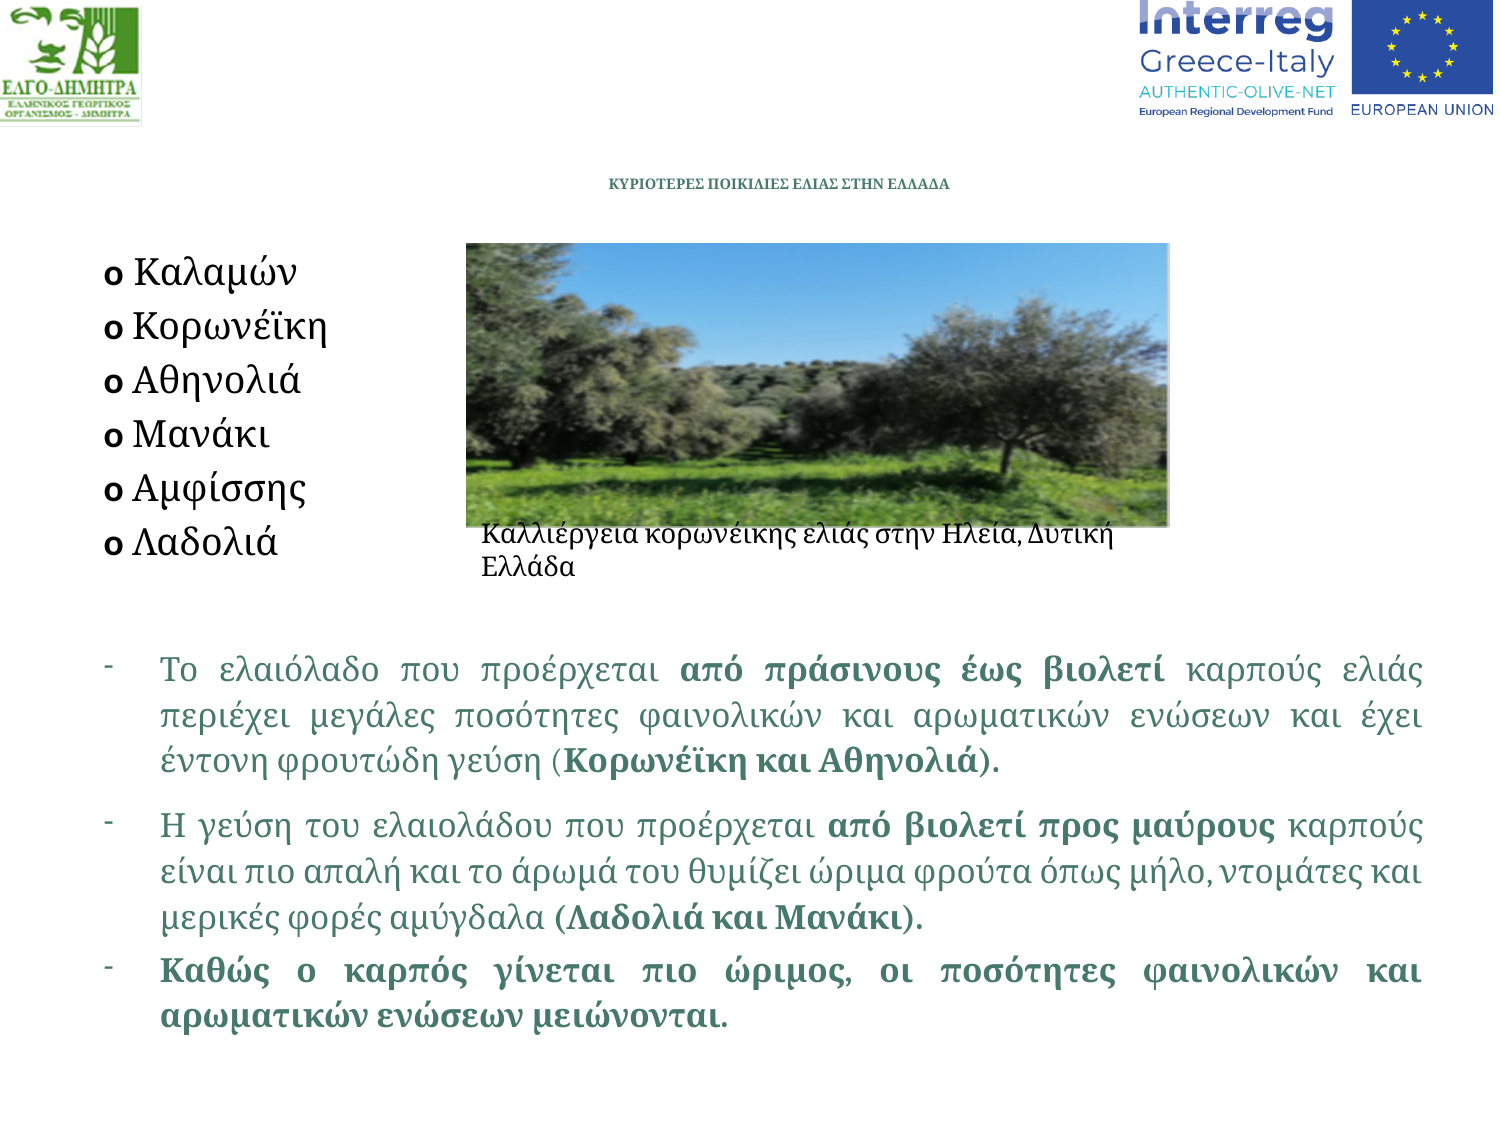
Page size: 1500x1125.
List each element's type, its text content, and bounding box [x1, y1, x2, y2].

list o Καλαμών o Κορωνέϊκη o Αθηνολιά o Μανάκι o Αμφίσσης o Λαδολιά Το ελαιόλαδο που προέρχεται από πράσινους έως βιολετί καρπούς ελιάς περιέχει μεγάλες ποσότητες φαινολικών και αρωματικών ενώσεων και έχει έντονη φρουτώδη γεύση (Κορωνέϊκη και Αθηνολιά). Η γεύση του ελαιολάδου που προέρχεται από βιολετί προς μαύρους καρπούς είναι πιο απαλή και το άρωμά του θυμίζει ώριμα φρούτα όπως μήλο, ντομάτες και μερικές φορές αμύγδαλα (Λαδολιά και Μανάκι). Καθώς ο καρπός γίνεται πιο ώριμος, οι ποσότητες φαινολικών και αρωματικών ενώσεων μειώνονται. [88, 231, 1439, 1083]
picture [0, 6, 142, 127]
text_box [0, 940, 278, 988]
picture [466, 243, 1170, 528]
chart [1257, 916, 1373, 970]
picture [1139, 0, 1494, 118]
title ΚΥΡΙΟΤΕΡΕΣ ΠΟΙΚΙΛΙΕΣ ΕΛΙΑΣ ΣΤΗΝ ΕΛΛΑΔΑ [183, 117, 1376, 231]
text_box Καλλιέργεια κορωνέικης ελιάς στην Ηλεία, Δυτική Ελλάδα [466, 509, 1199, 590]
